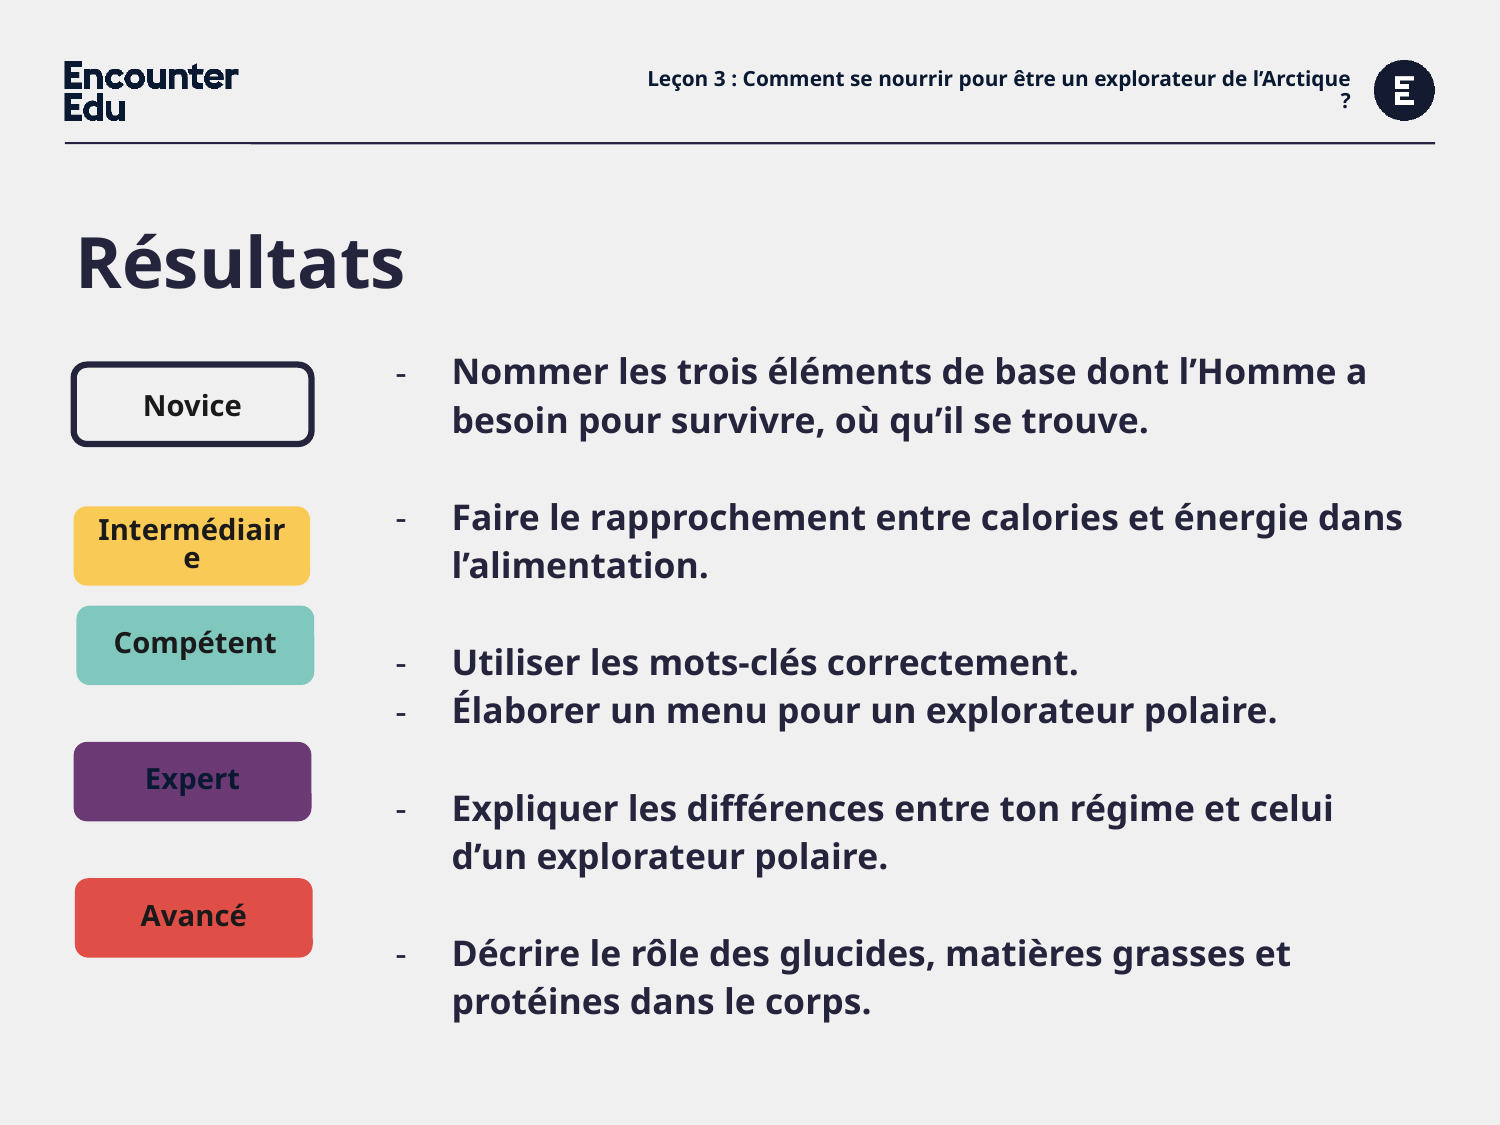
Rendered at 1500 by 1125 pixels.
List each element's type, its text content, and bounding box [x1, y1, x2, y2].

text_box Avancé [74, 877, 314, 959]
text_box Expert [72, 741, 313, 823]
text_box Novice [72, 363, 313, 445]
title Leçon 3 : Comment se nourrir pour être un explorateur de l’Arctique ? [635, 67, 1359, 114]
text_box Intermédiaire [72, 505, 311, 587]
table_header Nommer les trois éléments de base dont l’Homme a besoin pour survivre, où qu’il se trouve. [384, 347, 1426, 492]
picture [1372, 58, 1436, 122]
text_box Résultats [67, 222, 922, 308]
table_cell Faire le rapprochement entre calories et énergie dans l’alimentation. Utiliser les mots-clés correctement. Élaborer un menu pour un explorateur polaire. Expliquer les différences entre ton régime et celui d’un explorateur polaire. Décrire le rôle des glucides, matières grasses et protéines dans le corps. [384, 492, 1426, 1125]
text_box Compétent [75, 604, 316, 686]
picture [60, 59, 243, 122]
